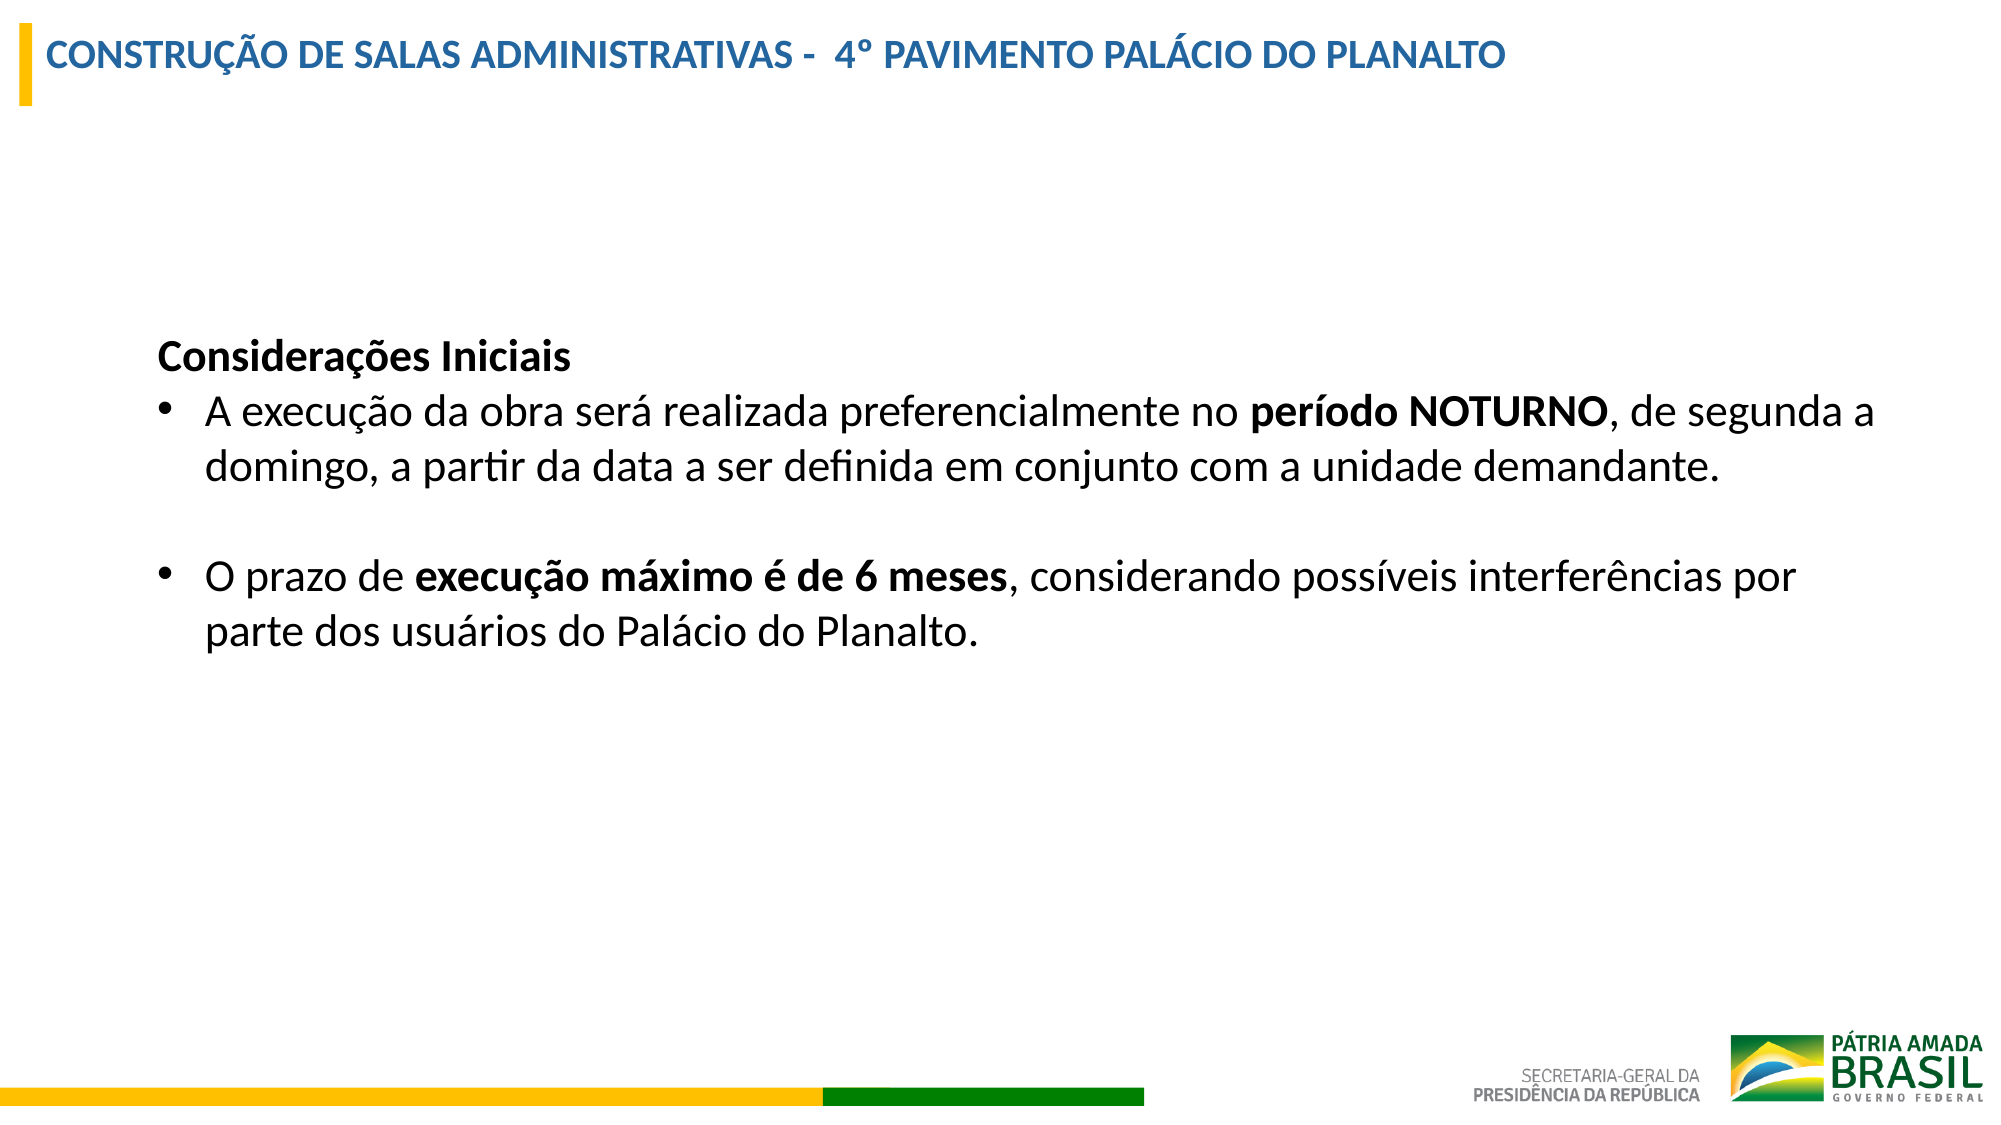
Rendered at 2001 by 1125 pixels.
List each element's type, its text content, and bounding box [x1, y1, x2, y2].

text_box CONSTRUÇÃO DE SALAS ADMINISTRATIVAS - 4º PAVIMENTO PALÁCIO DO PLANALTO [31, 19, 1951, 134]
text_box [0, 1087, 822, 1107]
text_box [822, 1087, 1145, 1107]
text_box Considerações Iniciais A execução da obra será realizada preferencialmente no período NOTURNO, de segunda a domingo, a partir da data a ser definida em conjunto com a unidade demandante. O prazo de execução máximo é de 6 meses, considerando possíveis interferências por parte dos usuários do Palácio do Planalto. [143, 318, 1897, 663]
text_box [18, 22, 31, 107]
picture [1472, 1019, 1983, 1106]
